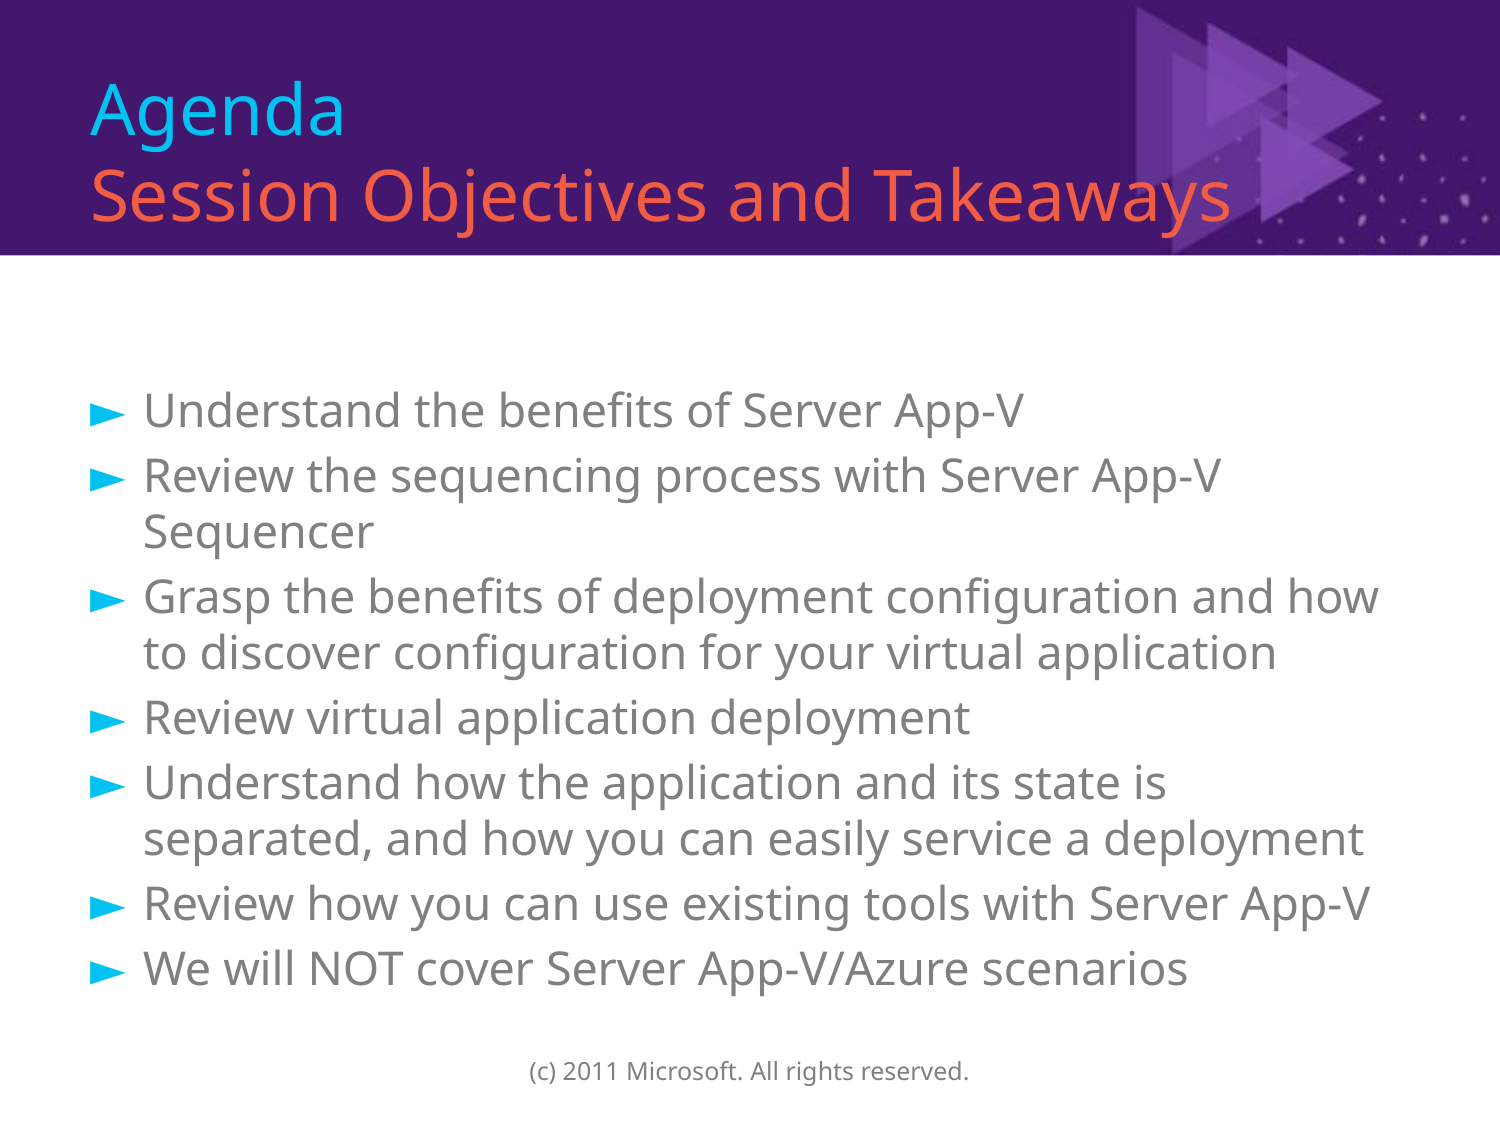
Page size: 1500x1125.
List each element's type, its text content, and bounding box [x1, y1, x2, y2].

picture [0, 0, 1500, 255]
footer (c) 2011 Microsoft. All rights reserved. [512, 1042, 988, 1103]
list Understand the benefits of Server App-V Review the sequencing process with Server App-V Sequencer Grasp the benefits of deployment configuration and how to discover configuration for your virtual application Review virtual application deployment Understand how the application and its state is separated, and how you can easily service a deployment Review how you can use existing tools with Server App-V We will NOT cover Server App-V/Azure scenarios [75, 373, 1425, 1005]
title Agenda Session Objectives and Takeaways [75, 56, 1425, 244]
